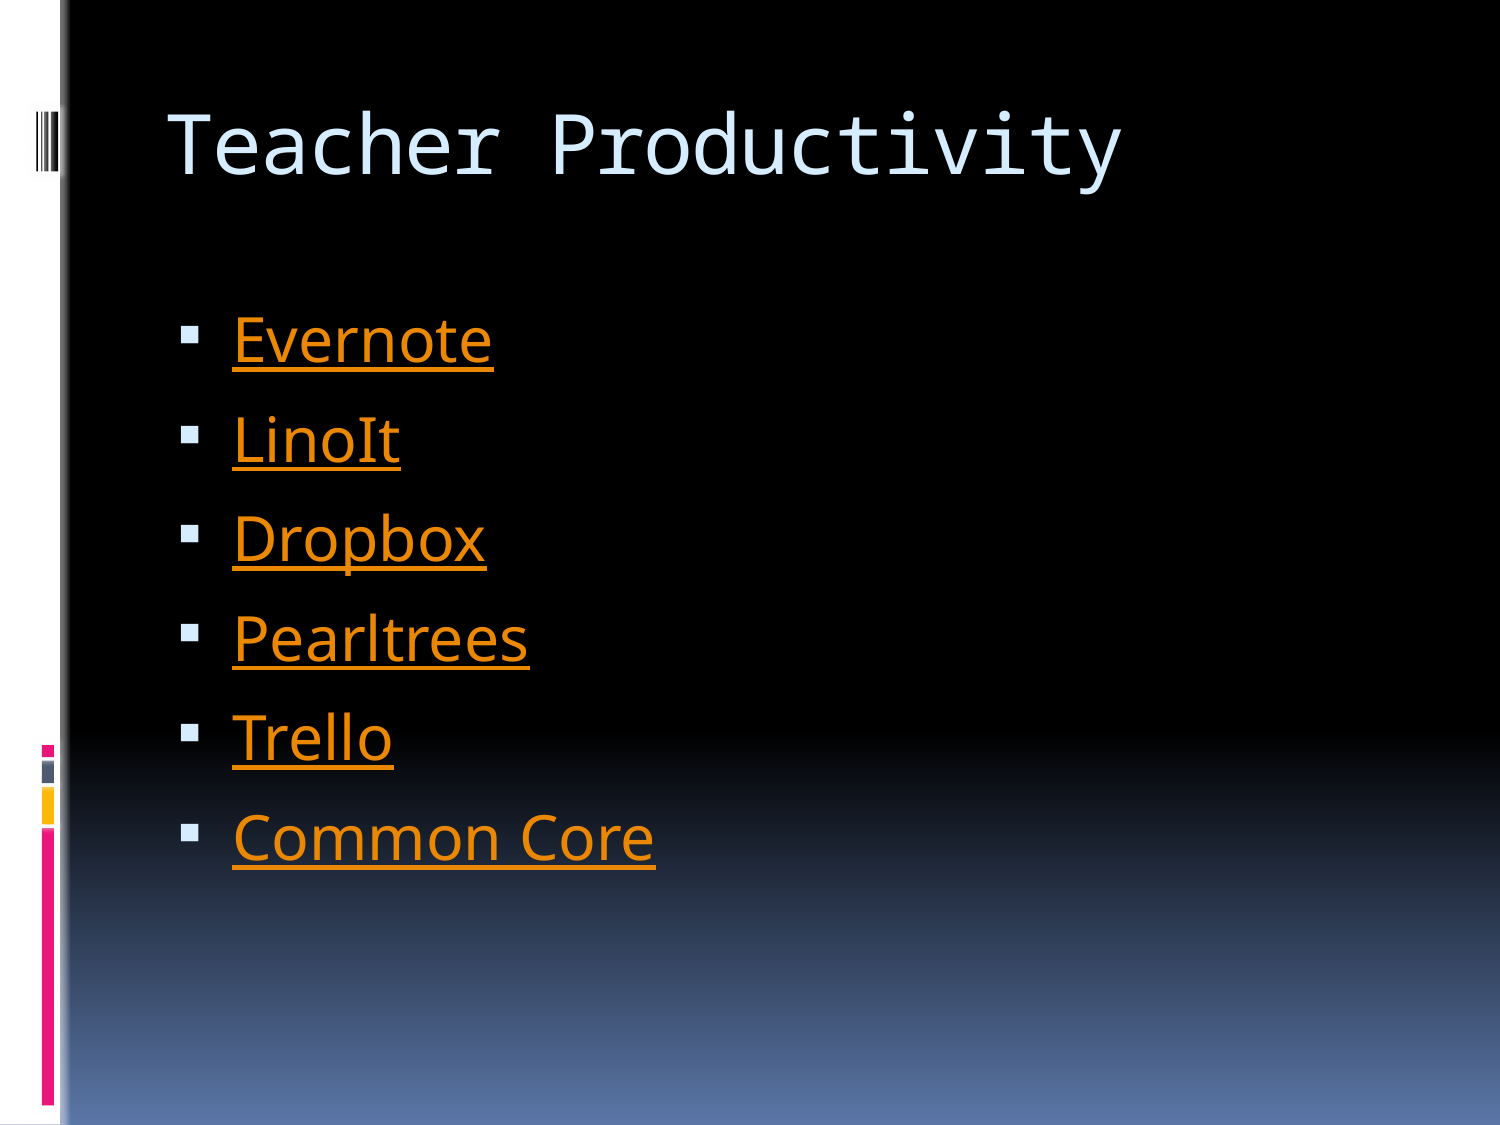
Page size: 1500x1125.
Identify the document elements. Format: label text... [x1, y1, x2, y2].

title Teacher Productivity [150, 83, 1425, 234]
list Evernote LinoIt Dropbox Pearltrees Trello Common Core [150, 292, 1425, 1043]
